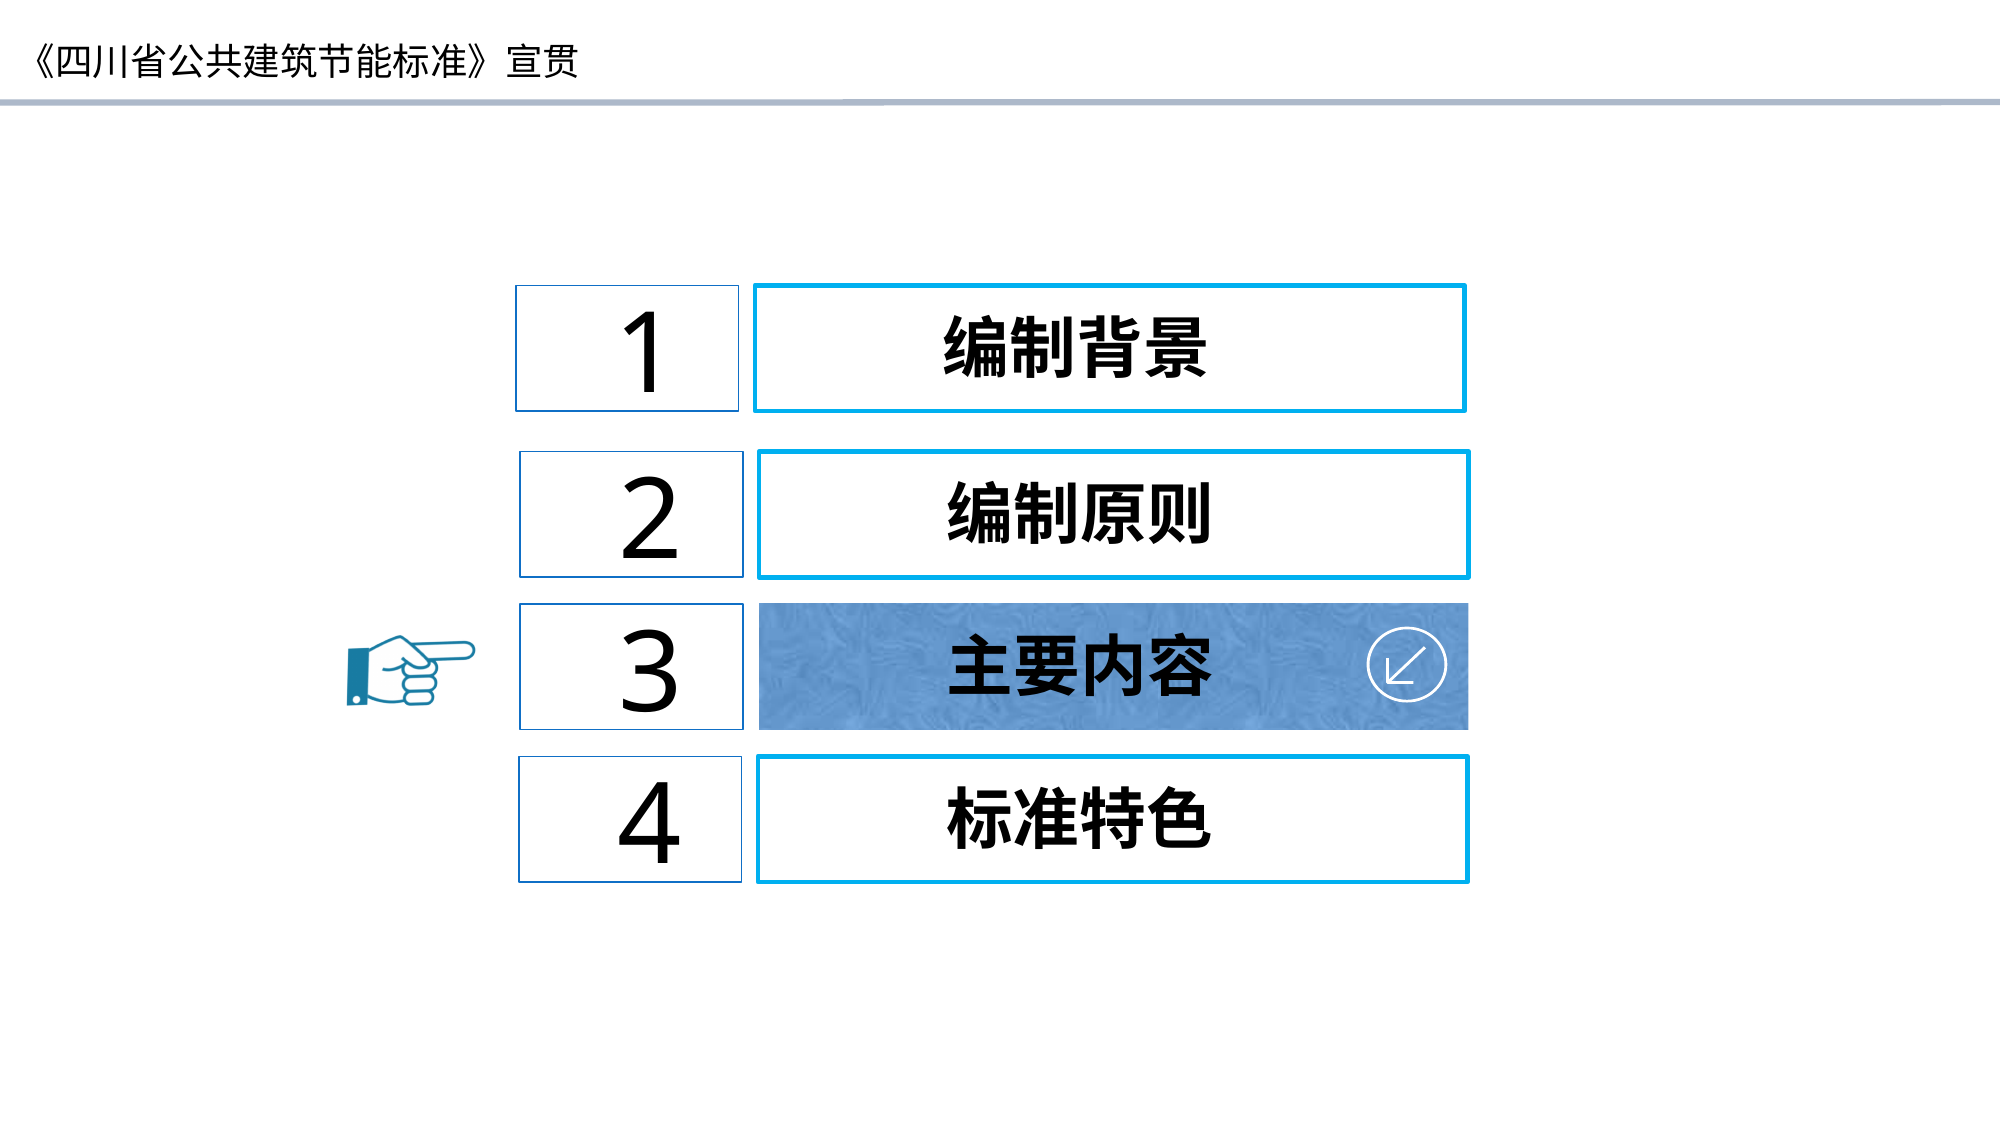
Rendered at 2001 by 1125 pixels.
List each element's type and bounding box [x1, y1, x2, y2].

text_box [520, 438, 1469, 591]
text_box [519, 743, 1468, 895]
picture [349, 601, 451, 731]
text_box [520, 591, 1469, 743]
text_box [515, 272, 1465, 424]
